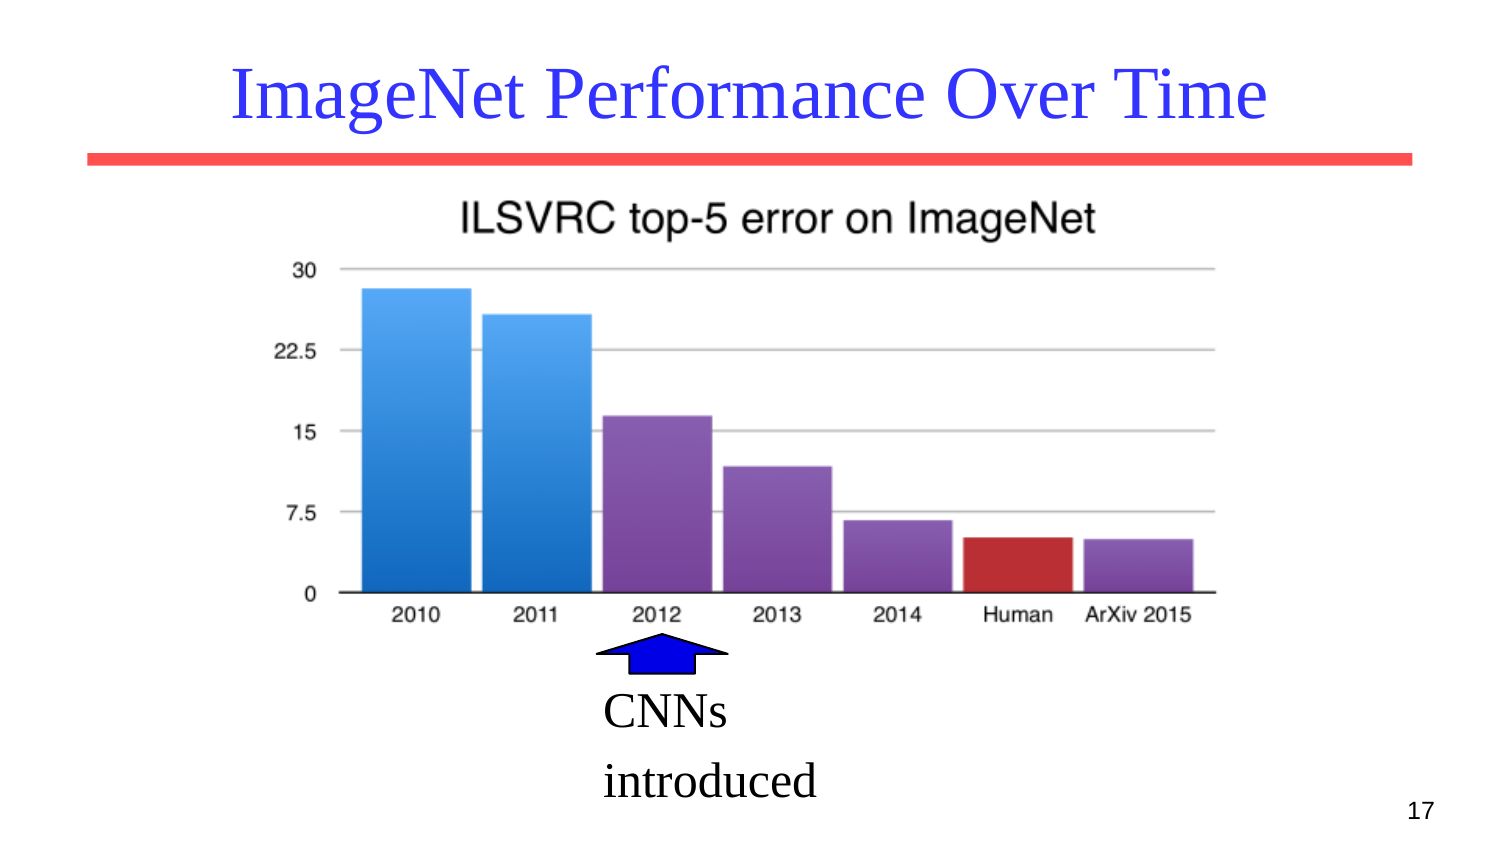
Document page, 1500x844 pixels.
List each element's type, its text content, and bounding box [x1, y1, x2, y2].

text_box [596, 648, 728, 674]
title ImageNet Performance Over Time [112, 27, 1388, 151]
slide_number 17 [1137, 787, 1451, 844]
picture [256, 182, 1232, 641]
list CNNs introduced [587, 669, 1324, 773]
